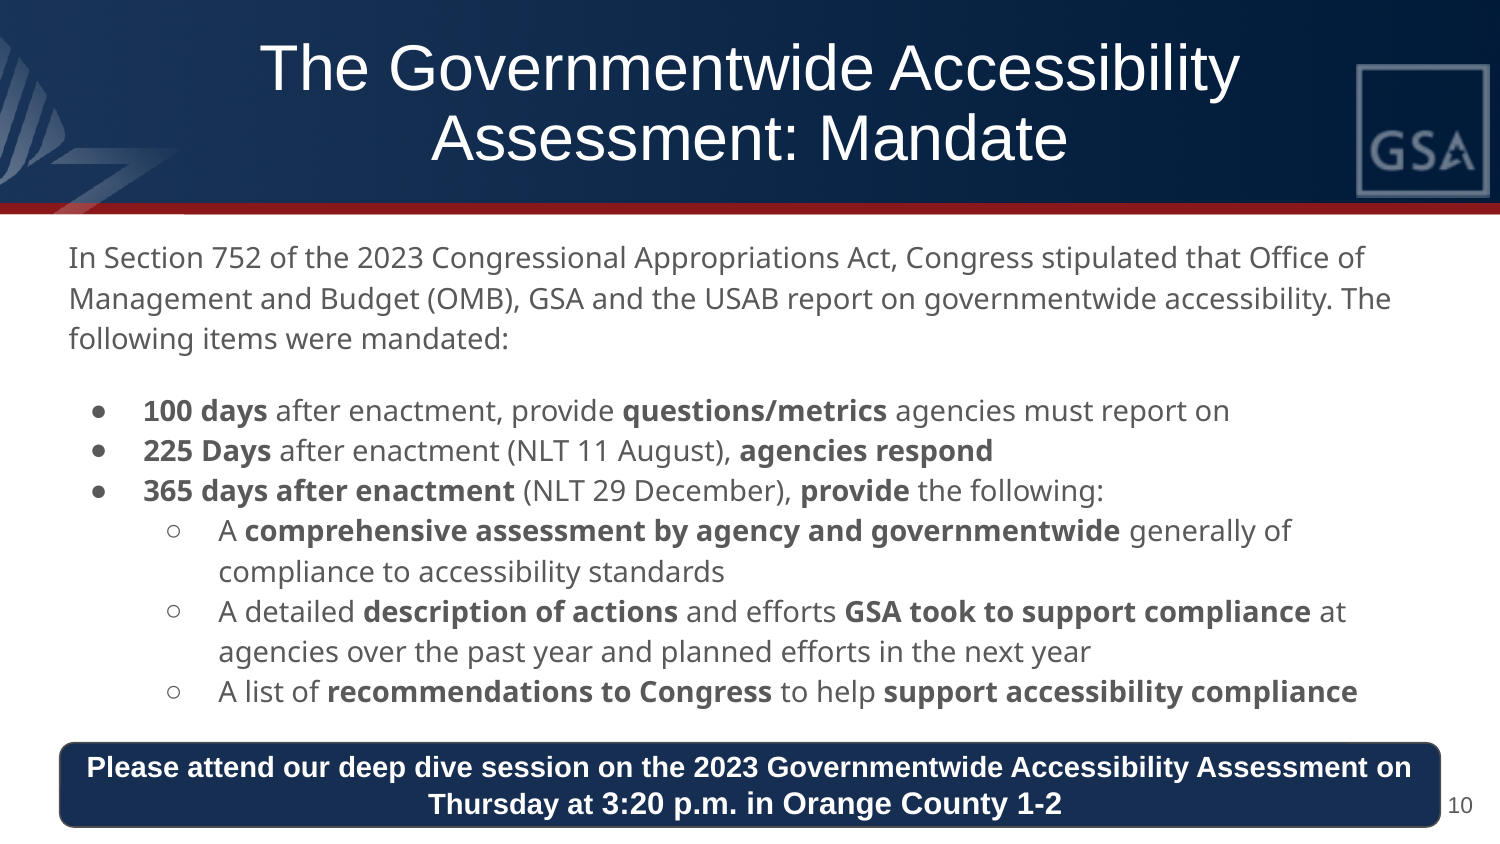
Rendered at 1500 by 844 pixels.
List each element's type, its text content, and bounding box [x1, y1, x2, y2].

picture [0, 0, 1500, 844]
slide_number 10 [1432, 782, 1485, 827]
title The Governmentwide Accessibility Assessment: Mandate [103, 23, 1397, 187]
text_box Please attend our deep dive session on the 2023 Governmentwide Accessibility Assessment on Thursday at 3:20 p.m. in Orange County 1-2 [59, 742, 1441, 828]
list In Section 752 of the 2023 Congressional Appropriations Act, Congress stipulated that Office of Management and Budget (OMB), GSA and the USAB report on governmentwide accessibility. The following items were mandated: 100 days after enactment, provide questions/metrics agencies must report on 225 Days after enactment (NLT 11 August), agencies respond 365 days after enactment (NLT 29 December), provide the following: A comprehensive assessment by agency and governmentwide generally of compliance to accessibility standards A detailed description of actions and efforts GSA took to support compliance at agencies over the past year and planned efforts in the next year A list of recommendations to Congress to help support accessibility compliance [57, 224, 1438, 719]
